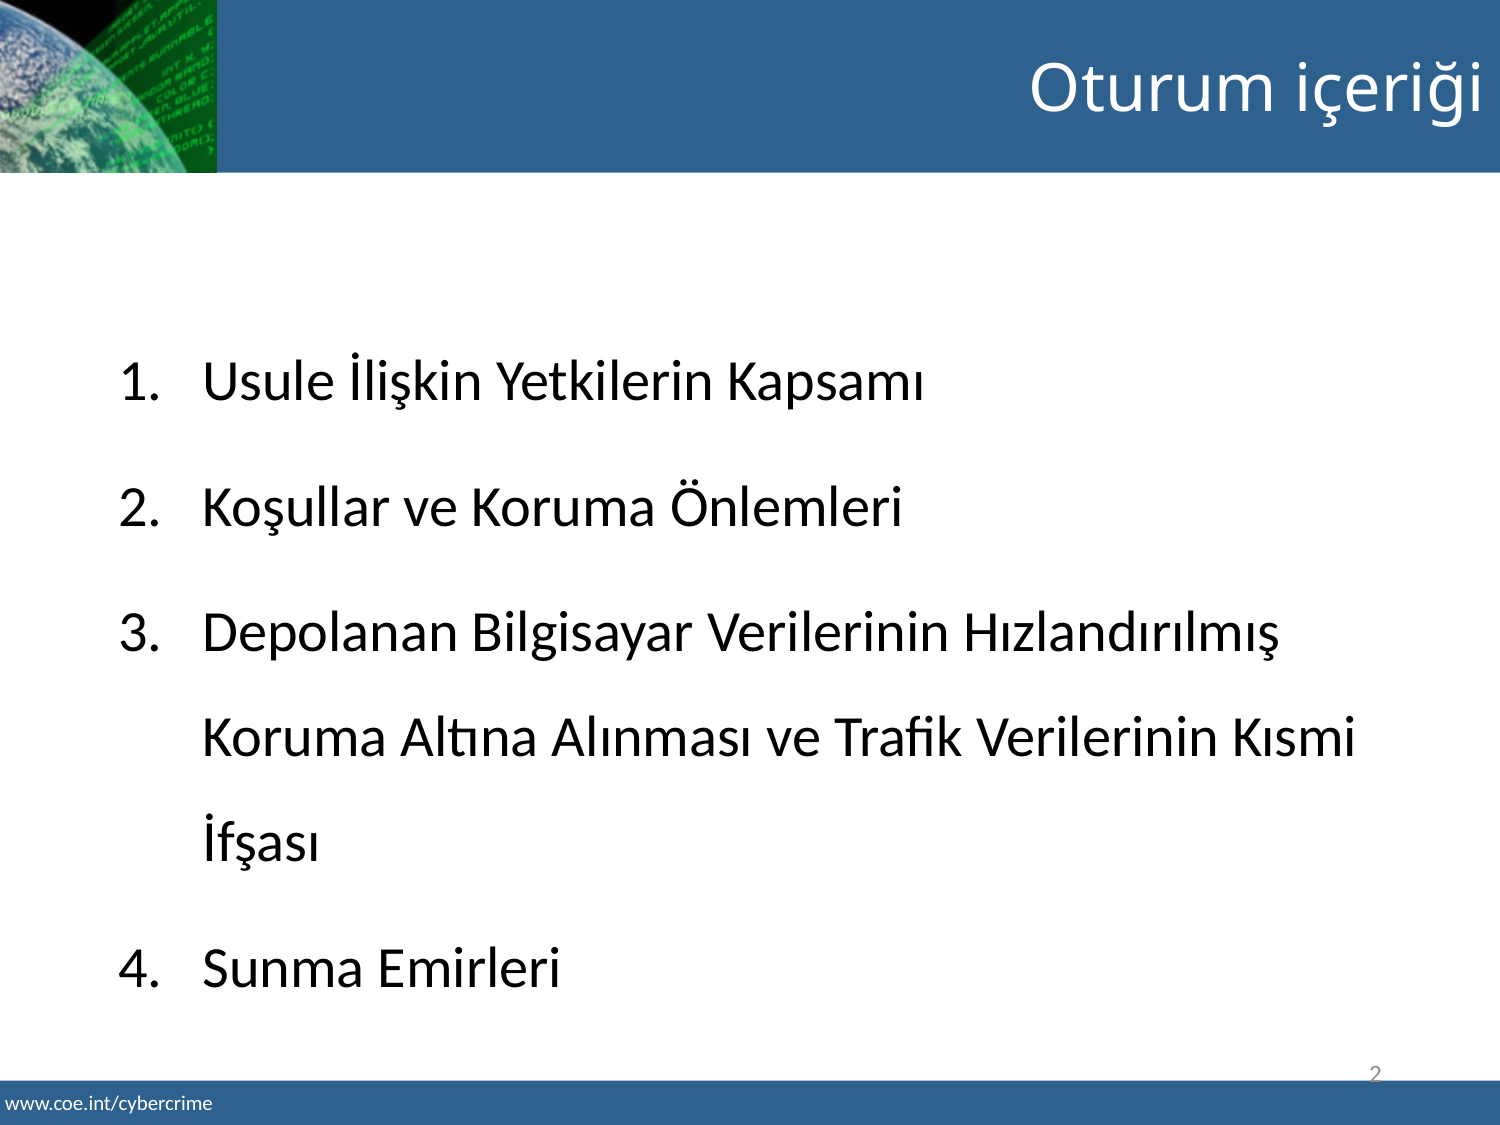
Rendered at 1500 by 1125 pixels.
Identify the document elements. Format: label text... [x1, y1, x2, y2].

slide_number 2 [1059, 1042, 1397, 1103]
list Oturum içeriği [421, 0, 1500, 172]
picture [0, 0, 217, 173]
list Usule İlişkin Yetkilerin Kapsamı Koşullar ve Koruma Önlemleri Depolanan Bilgisayar Verilerinin Hızlandırılmış Koruma Altına Alınması ve Trafik Verilerinin Kısmi İfşası Sunma Emirleri [103, 299, 1397, 1014]
